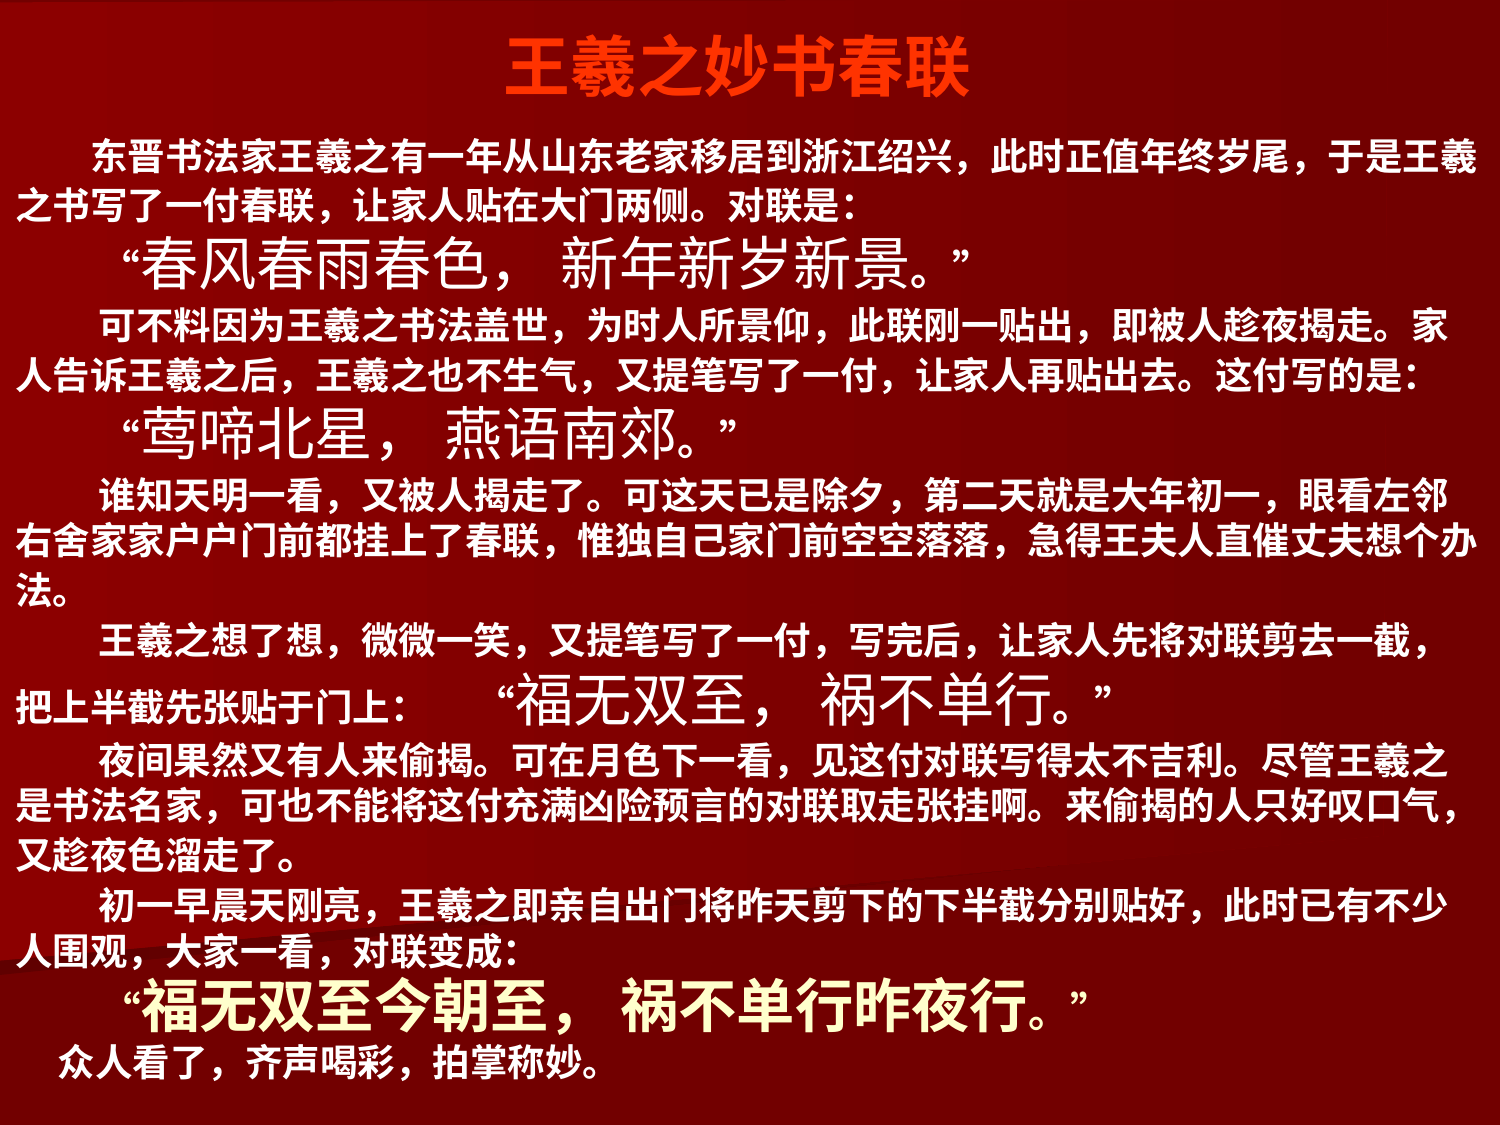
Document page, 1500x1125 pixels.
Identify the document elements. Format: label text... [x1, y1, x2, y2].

title 王羲之妙书春联 [99, 24, 1376, 113]
text_box “福无双至今朝至， 祸不单行昨夜行。” 众人看了，齐声喝彩，拍掌称妙。 [42, 962, 1127, 1092]
subtitle 东晋书法家王羲之有一年从山东老家移居到浙江绍兴，此时正值年终岁尾，于是王羲之书写了一付春联，让家人贴在大门两侧。对联是： “春风春雨春色， 新年新岁新景。” 可不料因为王羲之书法盖世，为时人所景仰，此联刚一贴出，即被人趁夜揭走。家人告诉王羲之后，王羲之也不生气，又提笔写了一付，让家人再贴出去。这付写的是： “莺啼北星， 燕语南郊。” 谁知天明一看，又被人揭走了。可这天已是除夕，第二天就是大年初一，眼看左邻右舍家家户户门前都挂上了春联，惟独自己家门前空空落落，急得王夫人直催丈夫想个办法。 王羲之想了想，微微一笑，又提笔写了一付，写完后，让家人先将对联剪去一截，把上半截先张贴于门上： “福无双至， 祸不单行。” 夜间果然又有人来偷揭。可在月色下一看，见这付对联写得太不吉利。尽管王羲之是书法名家，可也不能将这付充满凶险预言的对联取走张挂啊。来偷揭的人只好叹口气，又趁夜色溜走了。 初一早晨天刚亮，王羲之即亲自出门将昨天剪下的下半截分别贴好，此时已有不少人围观，大家一看，对联变成： [0, 124, 1500, 901]
